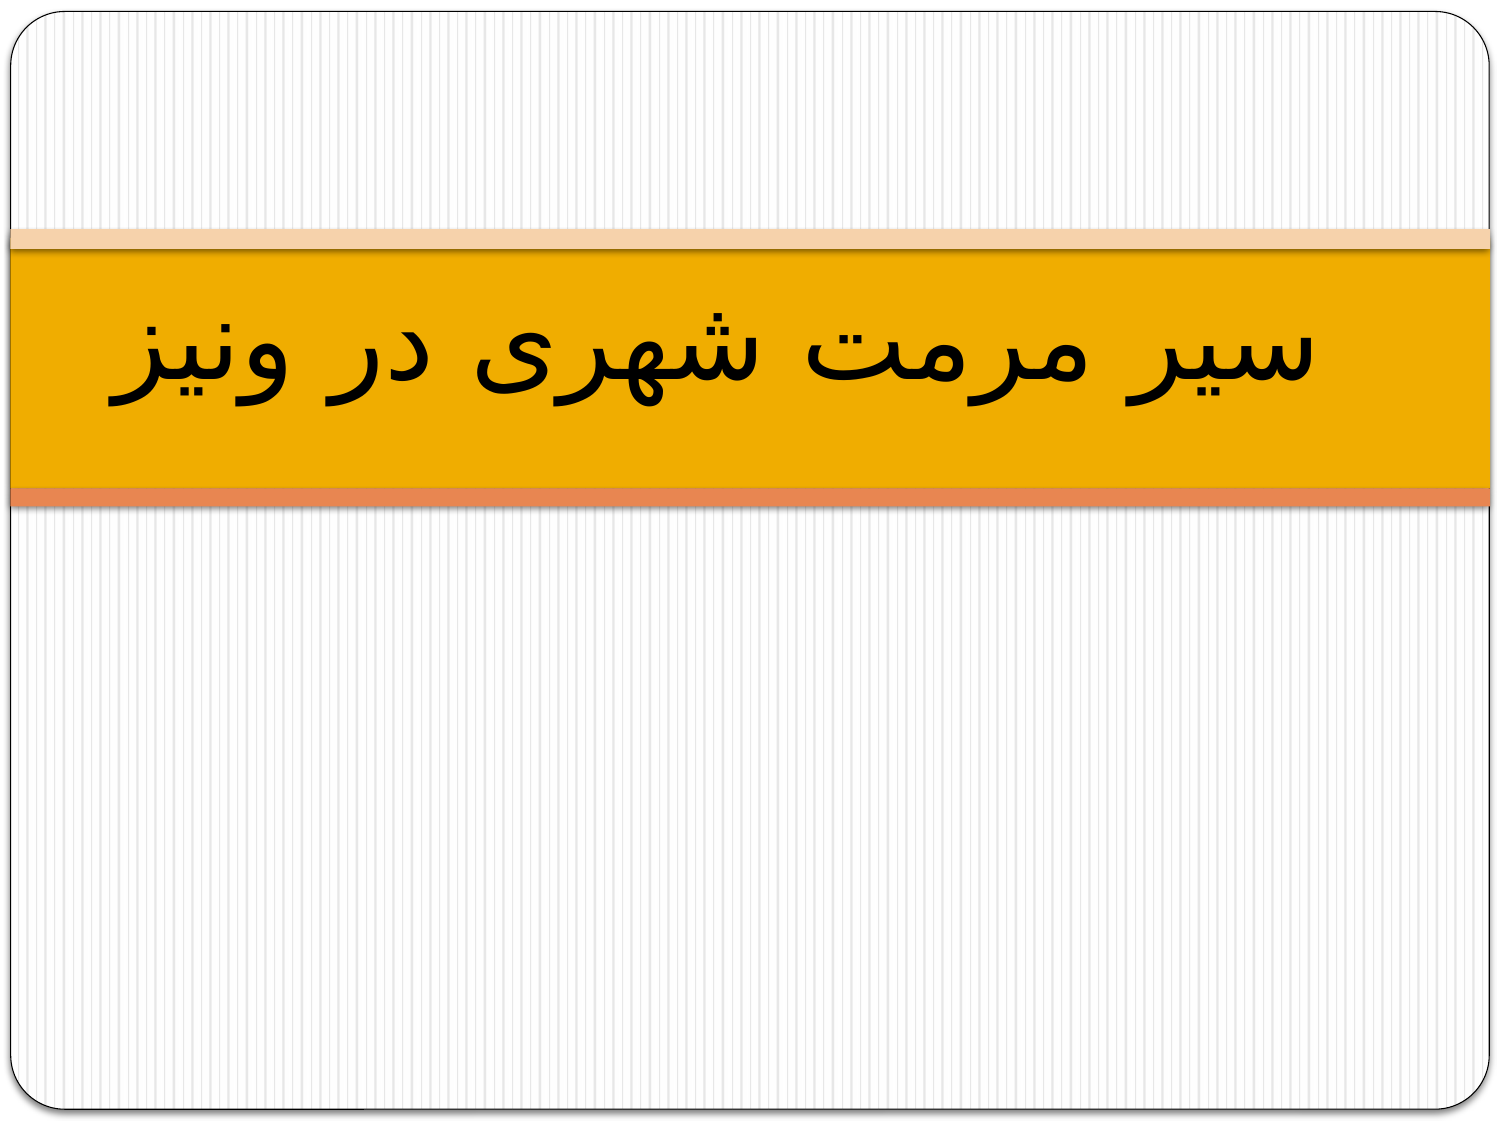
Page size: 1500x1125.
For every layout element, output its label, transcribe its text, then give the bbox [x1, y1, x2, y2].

title سیر مرمت شهری در ونیز [60, 257, 1411, 499]
